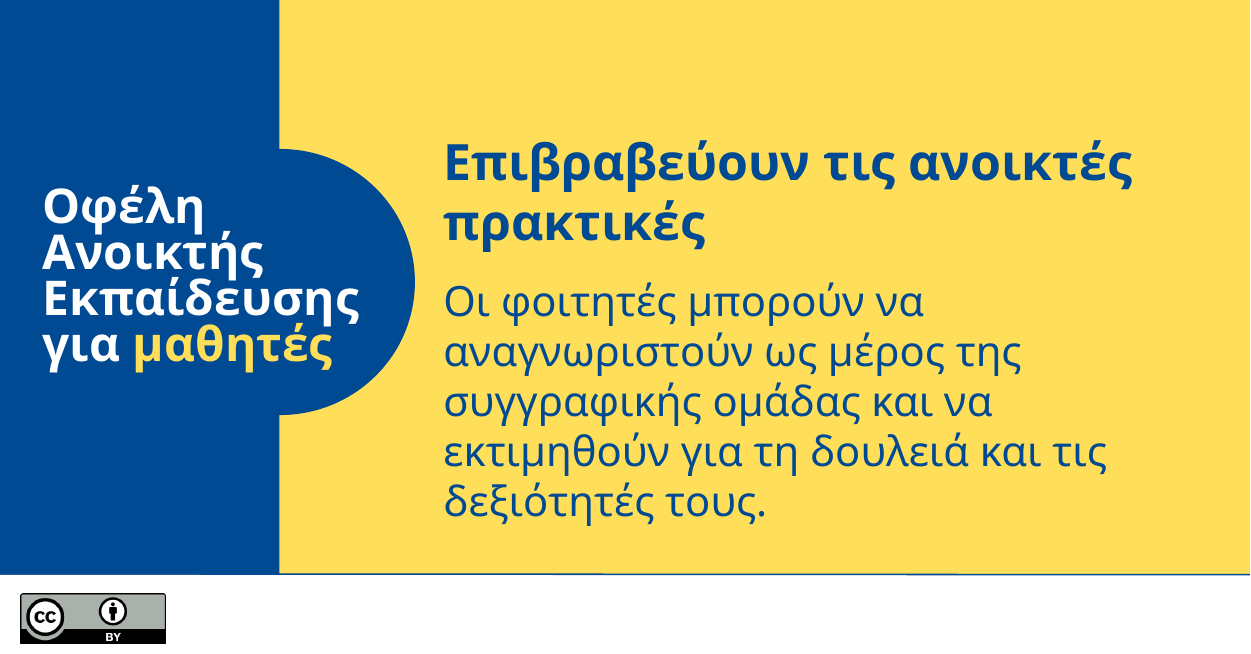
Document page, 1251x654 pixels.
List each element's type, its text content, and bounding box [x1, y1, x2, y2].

text_box Επιβραβεύουν τις ανοικτές πρακτικές Οι φοιτητές μπορούν να αναγνωριστούν ως μέρος της συγγραφικής ομάδας και να εκτιμηθούν για τη δουλειά και τις δεξιότητές τους. [428, 114, 1213, 541]
text_box [0, 0, 280, 573]
text_box [196, 386, 365, 416]
text_box [0, 582, 1250, 654]
text_box [206, 148, 355, 171]
picture [20, 592, 166, 645]
text_box Οφέλη Ανοικτής Εκπαίδευσης για μαθητές [27, 171, 401, 386]
text_box [401, 223, 415, 341]
